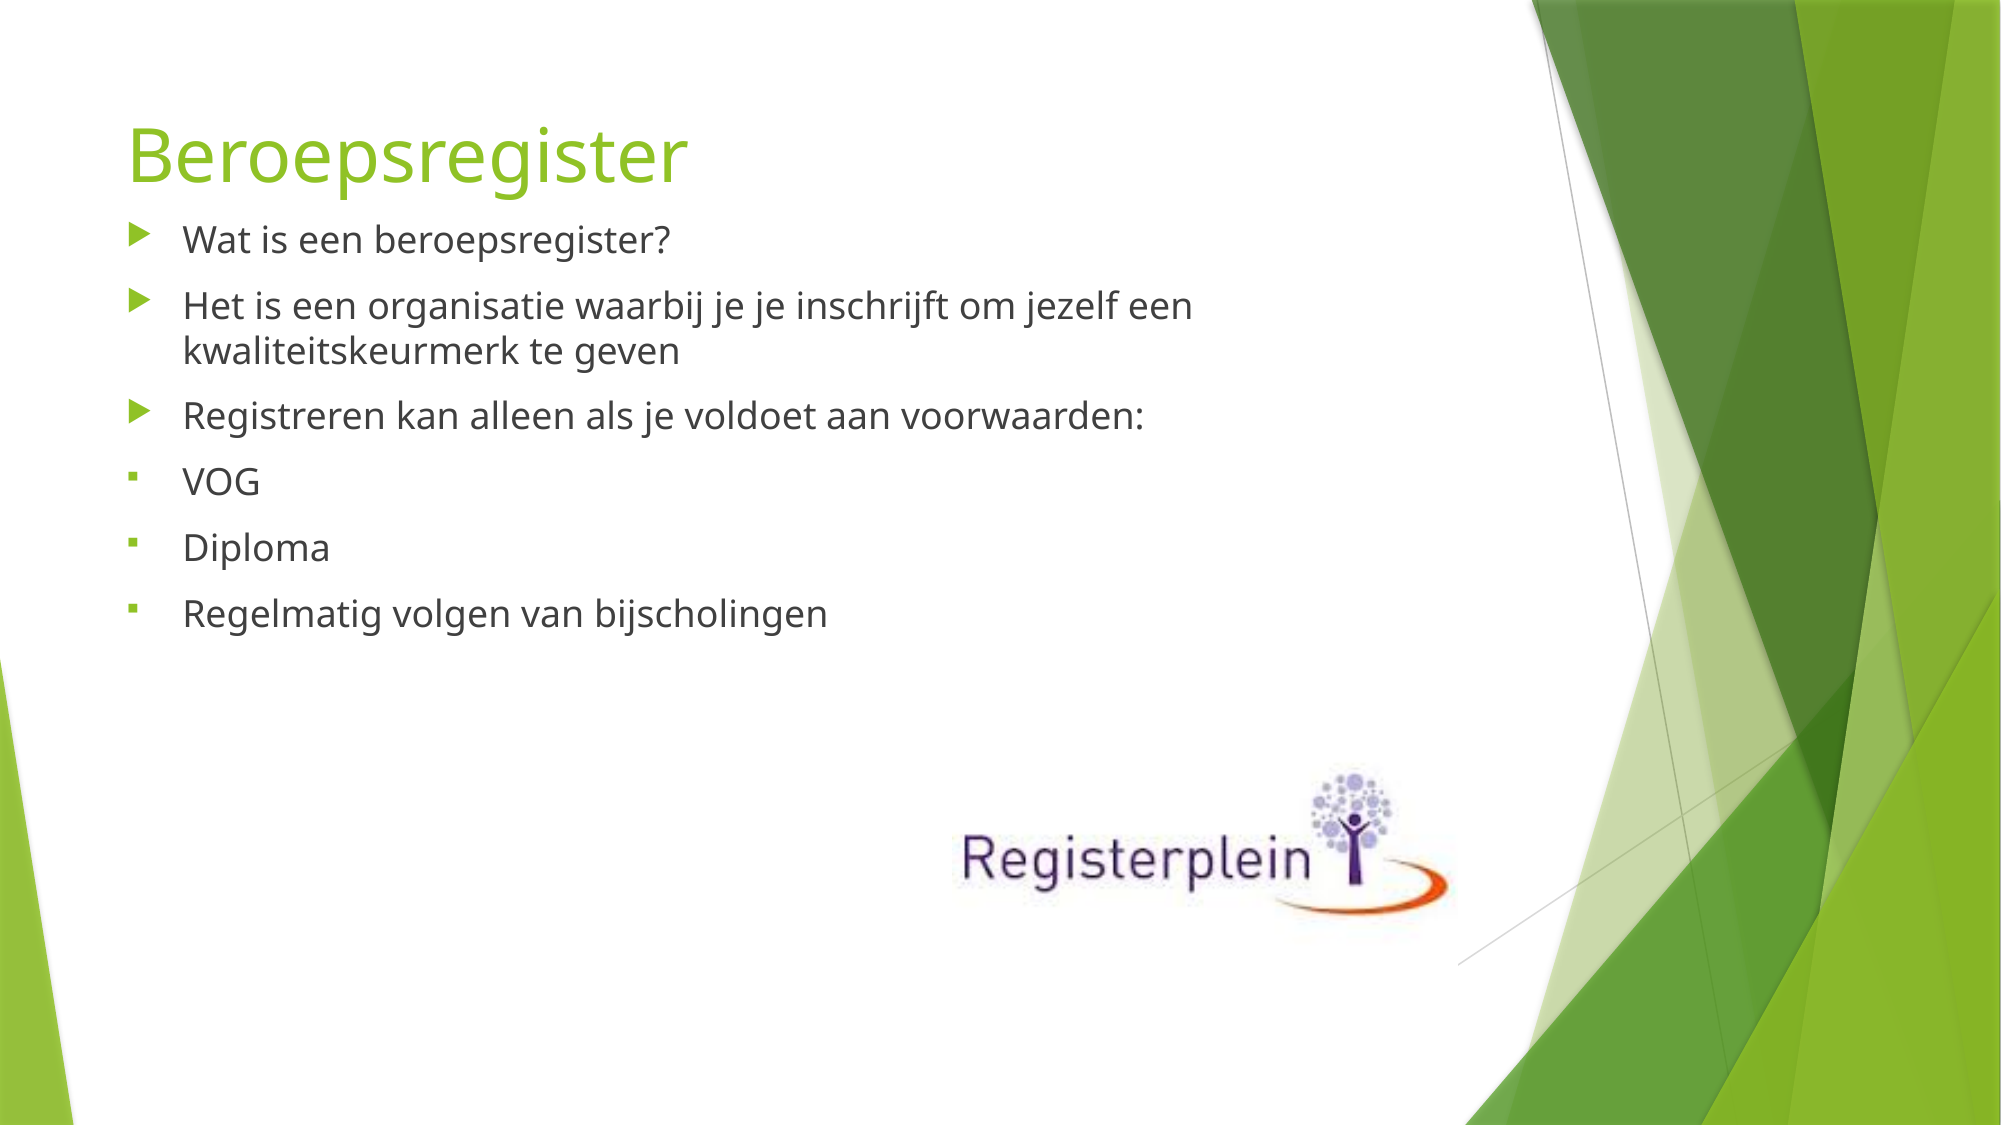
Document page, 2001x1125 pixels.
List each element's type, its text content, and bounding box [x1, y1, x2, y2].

list Wat is een beroepsregister? Het is een organisatie waarbij je je inschrijft om jezelf een kwaliteitskeurmerk te geven Registreren kan alleen als je voldoet aan voorwaarden: VOG Diploma Regelmatig volgen van bijscholingen [111, 208, 1522, 845]
picture [952, 620, 1458, 1125]
title Beroepsregister [111, 99, 1522, 208]
